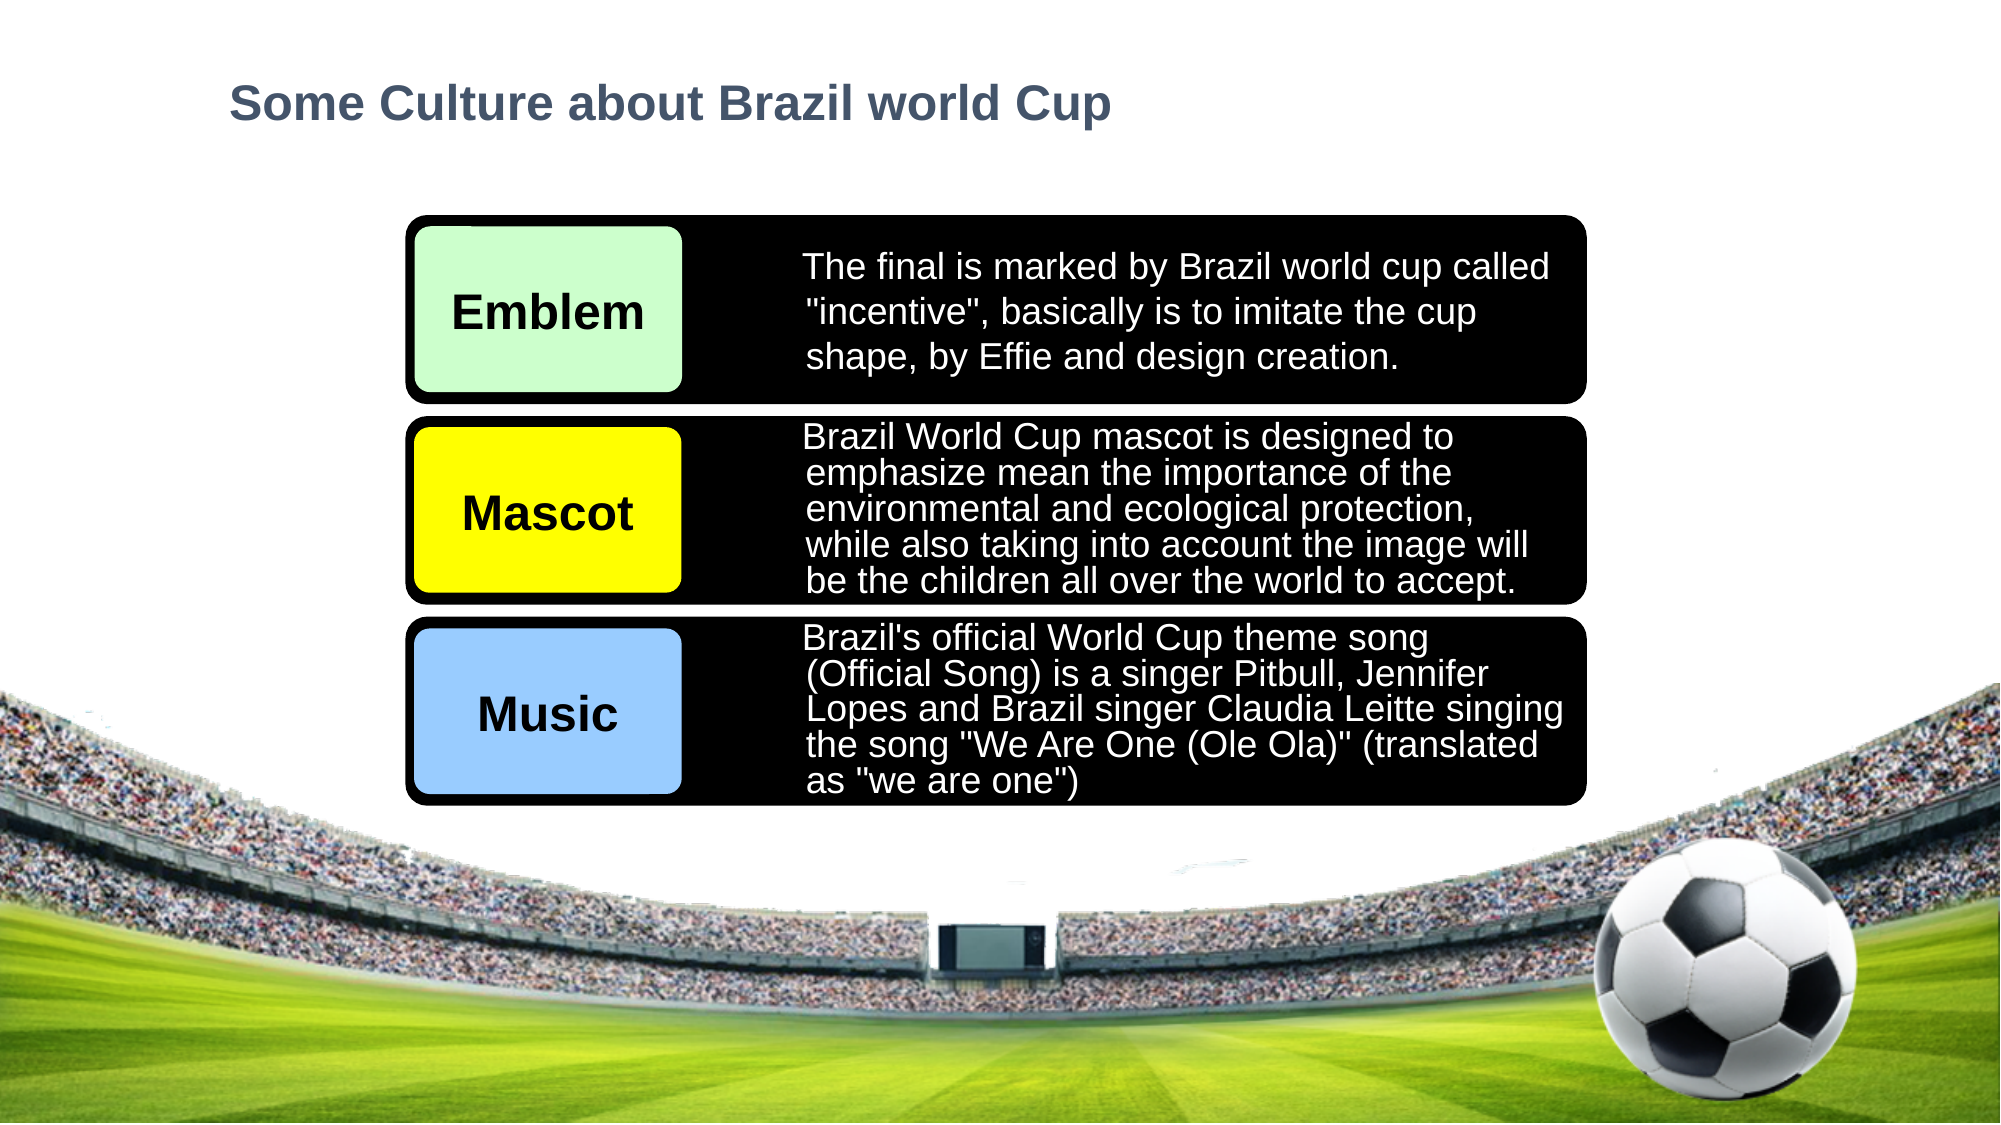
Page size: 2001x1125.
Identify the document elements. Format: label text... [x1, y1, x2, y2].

text_box Brazil's official World Cup theme song (Official Song) is a singer Pitbull, Jennifer Lopes and Brazil singer Claudia Leitte singing the song "We Are One (Ole Ola)" (translated as "we are one") [405, 616, 1587, 683]
text_box Music [414, 628, 682, 683]
picture [0, 683, 2000, 1123]
text_box Some Culture about Brazil world Cup [214, 62, 1128, 138]
text_box Brazil World Cup mascot is designed to emphasize mean the importance of the environmental and ecological protection, while also taking into account the image will be the children all over the world to accept. [405, 416, 1587, 605]
text_box Mascot [414, 427, 682, 593]
text_box The final is marked by Brazil world cup called "incentive", basically is to imitate the cup shape, by Effie and design creation. [405, 215, 1587, 405]
text_box Emblem [414, 226, 683, 393]
